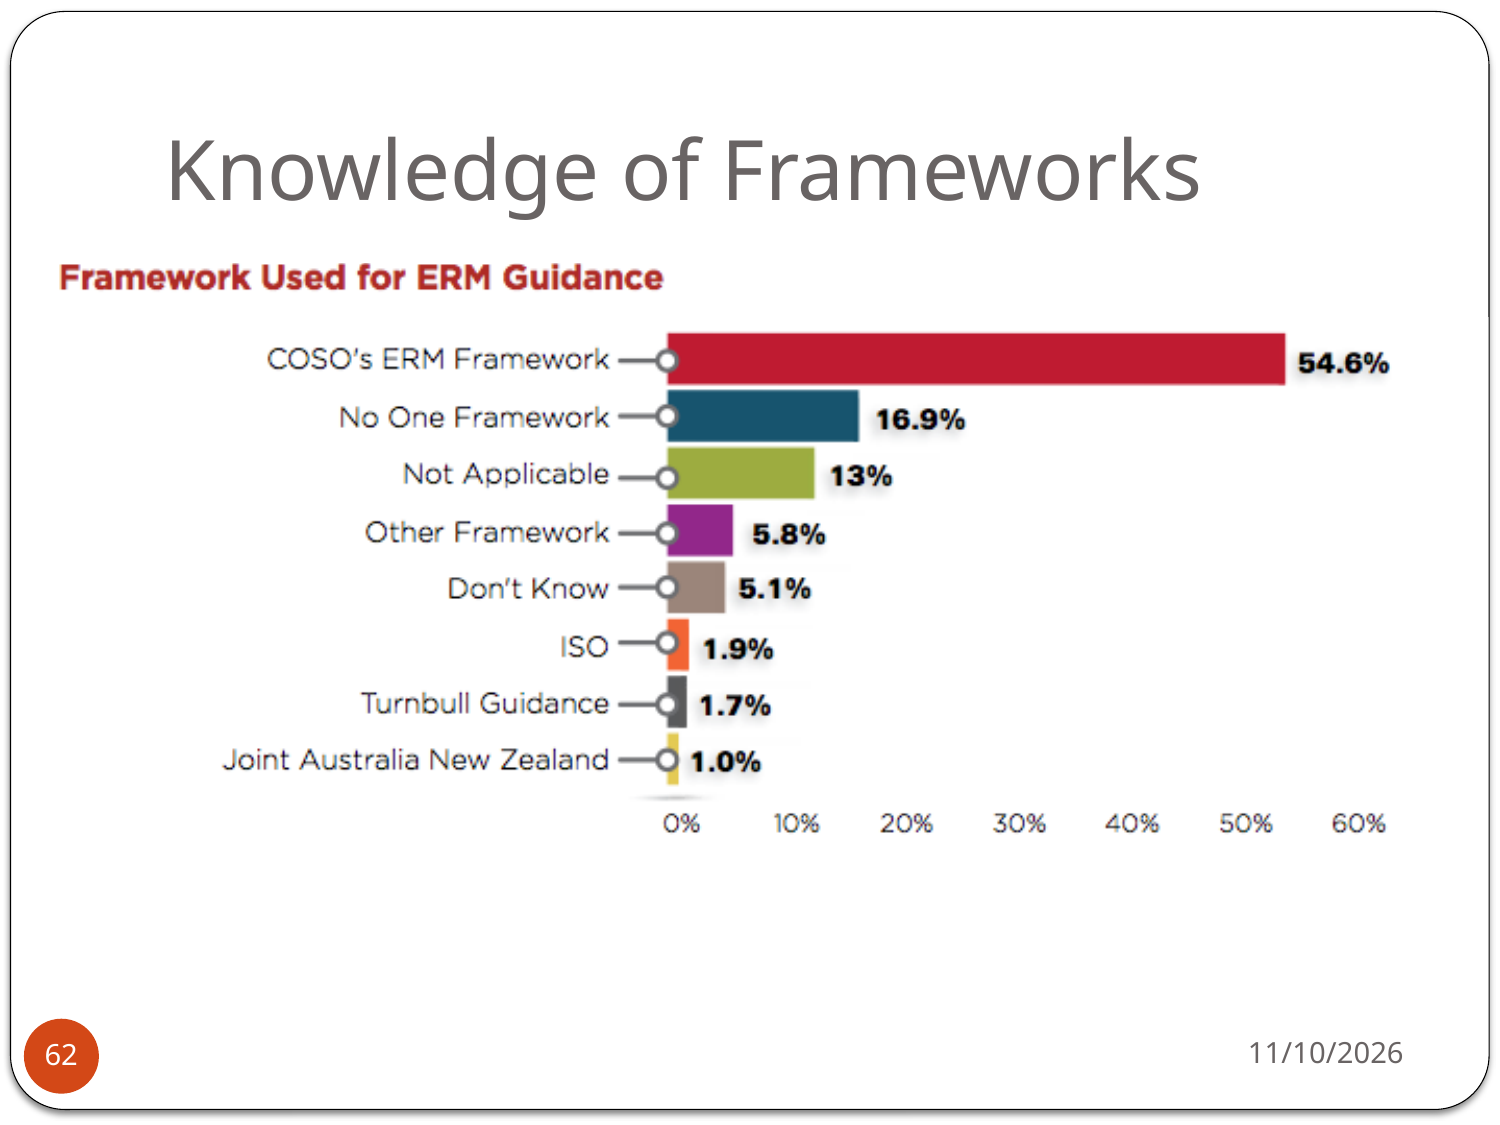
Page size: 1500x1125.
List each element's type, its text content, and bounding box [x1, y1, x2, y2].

title Knowledge of Frameworks [150, 45, 1425, 233]
slide_number 62 [23, 1018, 99, 1094]
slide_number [1012, 1015, 1419, 1094]
picture [58, 263, 1442, 862]
